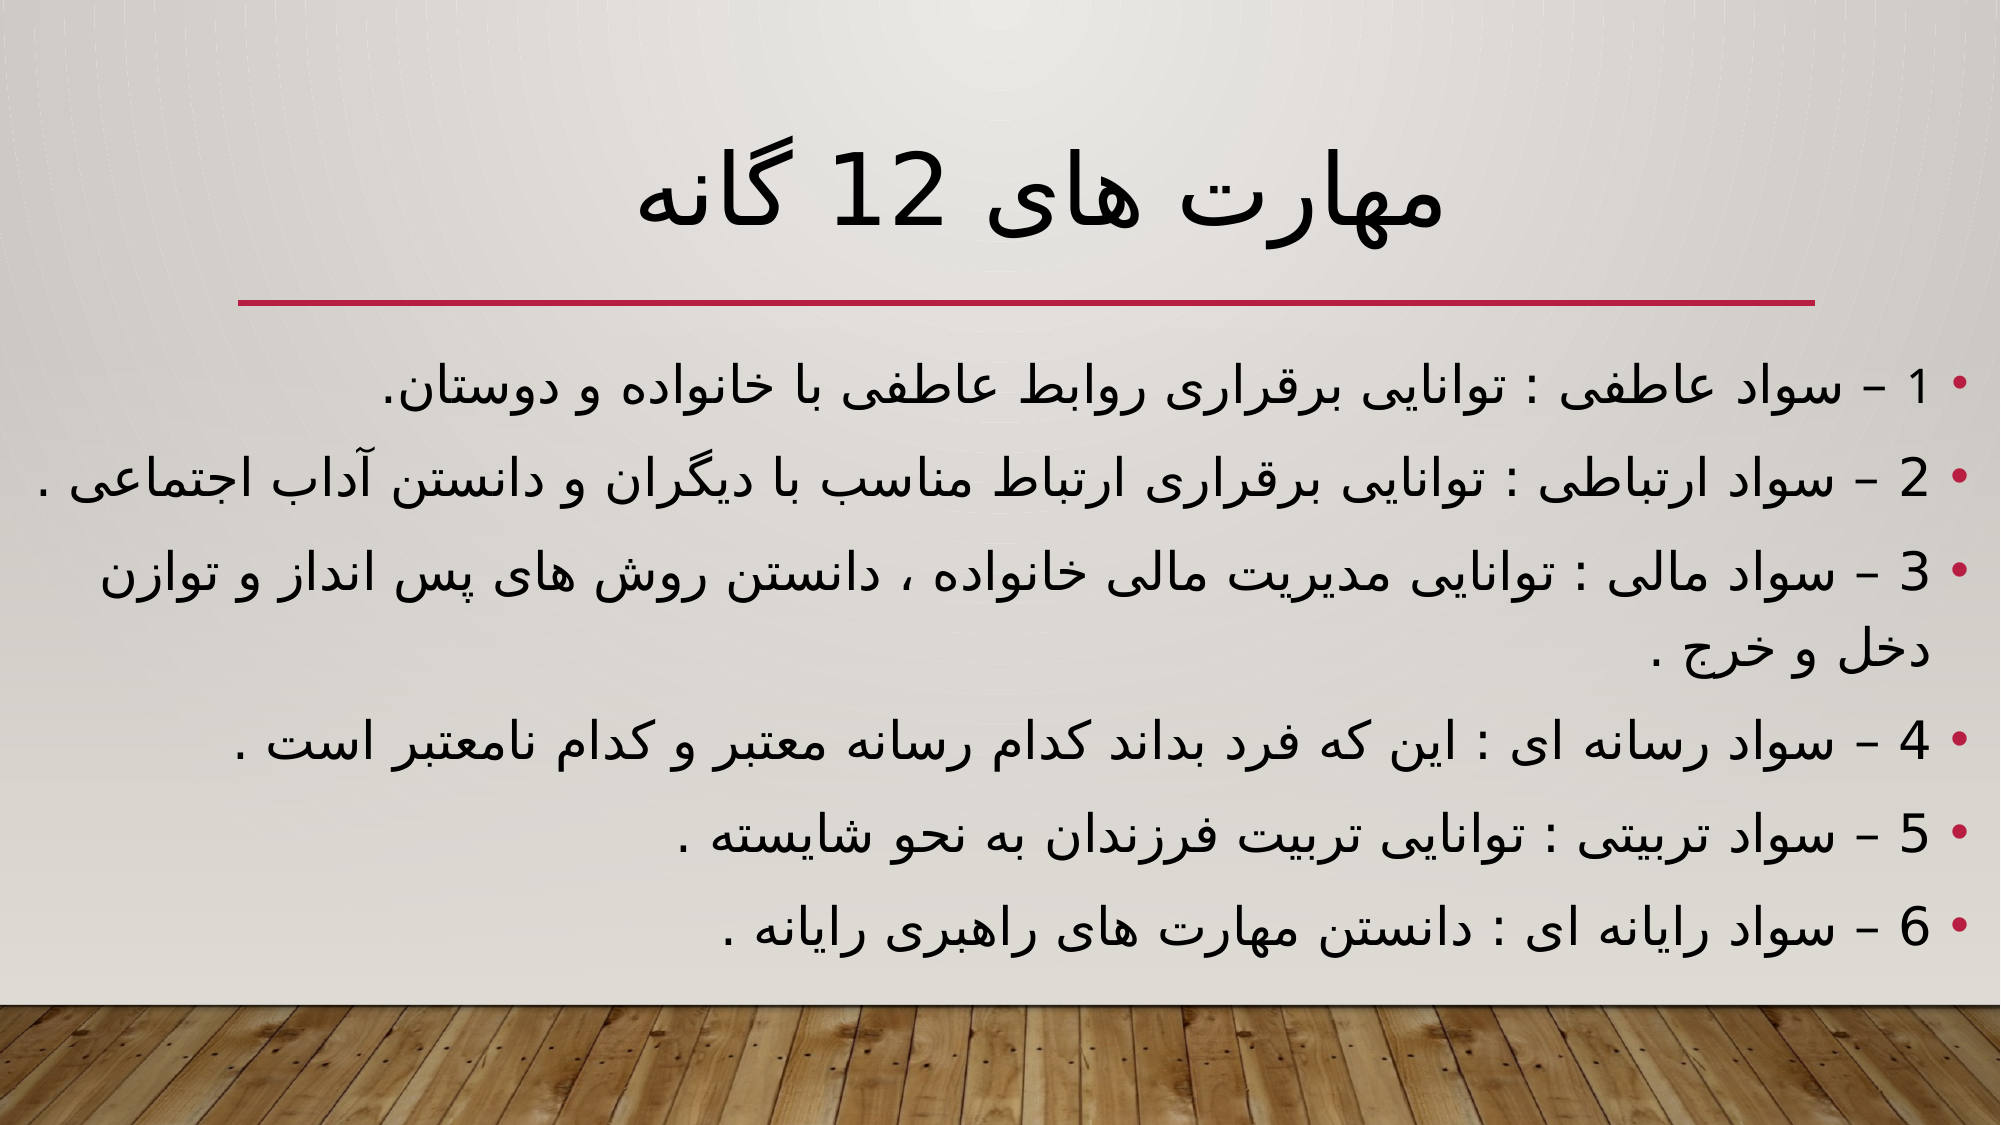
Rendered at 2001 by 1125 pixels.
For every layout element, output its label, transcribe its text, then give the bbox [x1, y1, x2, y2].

list 1 – سواد عاطفی : توانایی برقراری روابط عاطفی با خانواده و دوستان. 2 – سواد ارتباطی : توانایی برقراری ارتباط مناسب با دیگران و دانستن آداب اجتماعی . 3 – سواد مالی : توانایی مدیریت مالی خانواده ، دانستن روش های پس انداز و توازن دخل و خرج . 4 – سواد رسانه ای : این که فرد بداند کدام رسانه معتبر و کدام نامعتبر است . 5 – سواد تربیتی : توانایی تربیت فرزندان به نحو شایسته . 6 – سواد رایانه ای : دانستن مهارت های راهبری رایانه . [19, 330, 1981, 993]
title مهارت های 12 گانه [238, 131, 1814, 305]
picture [0, 1005, 2000, 1125]
